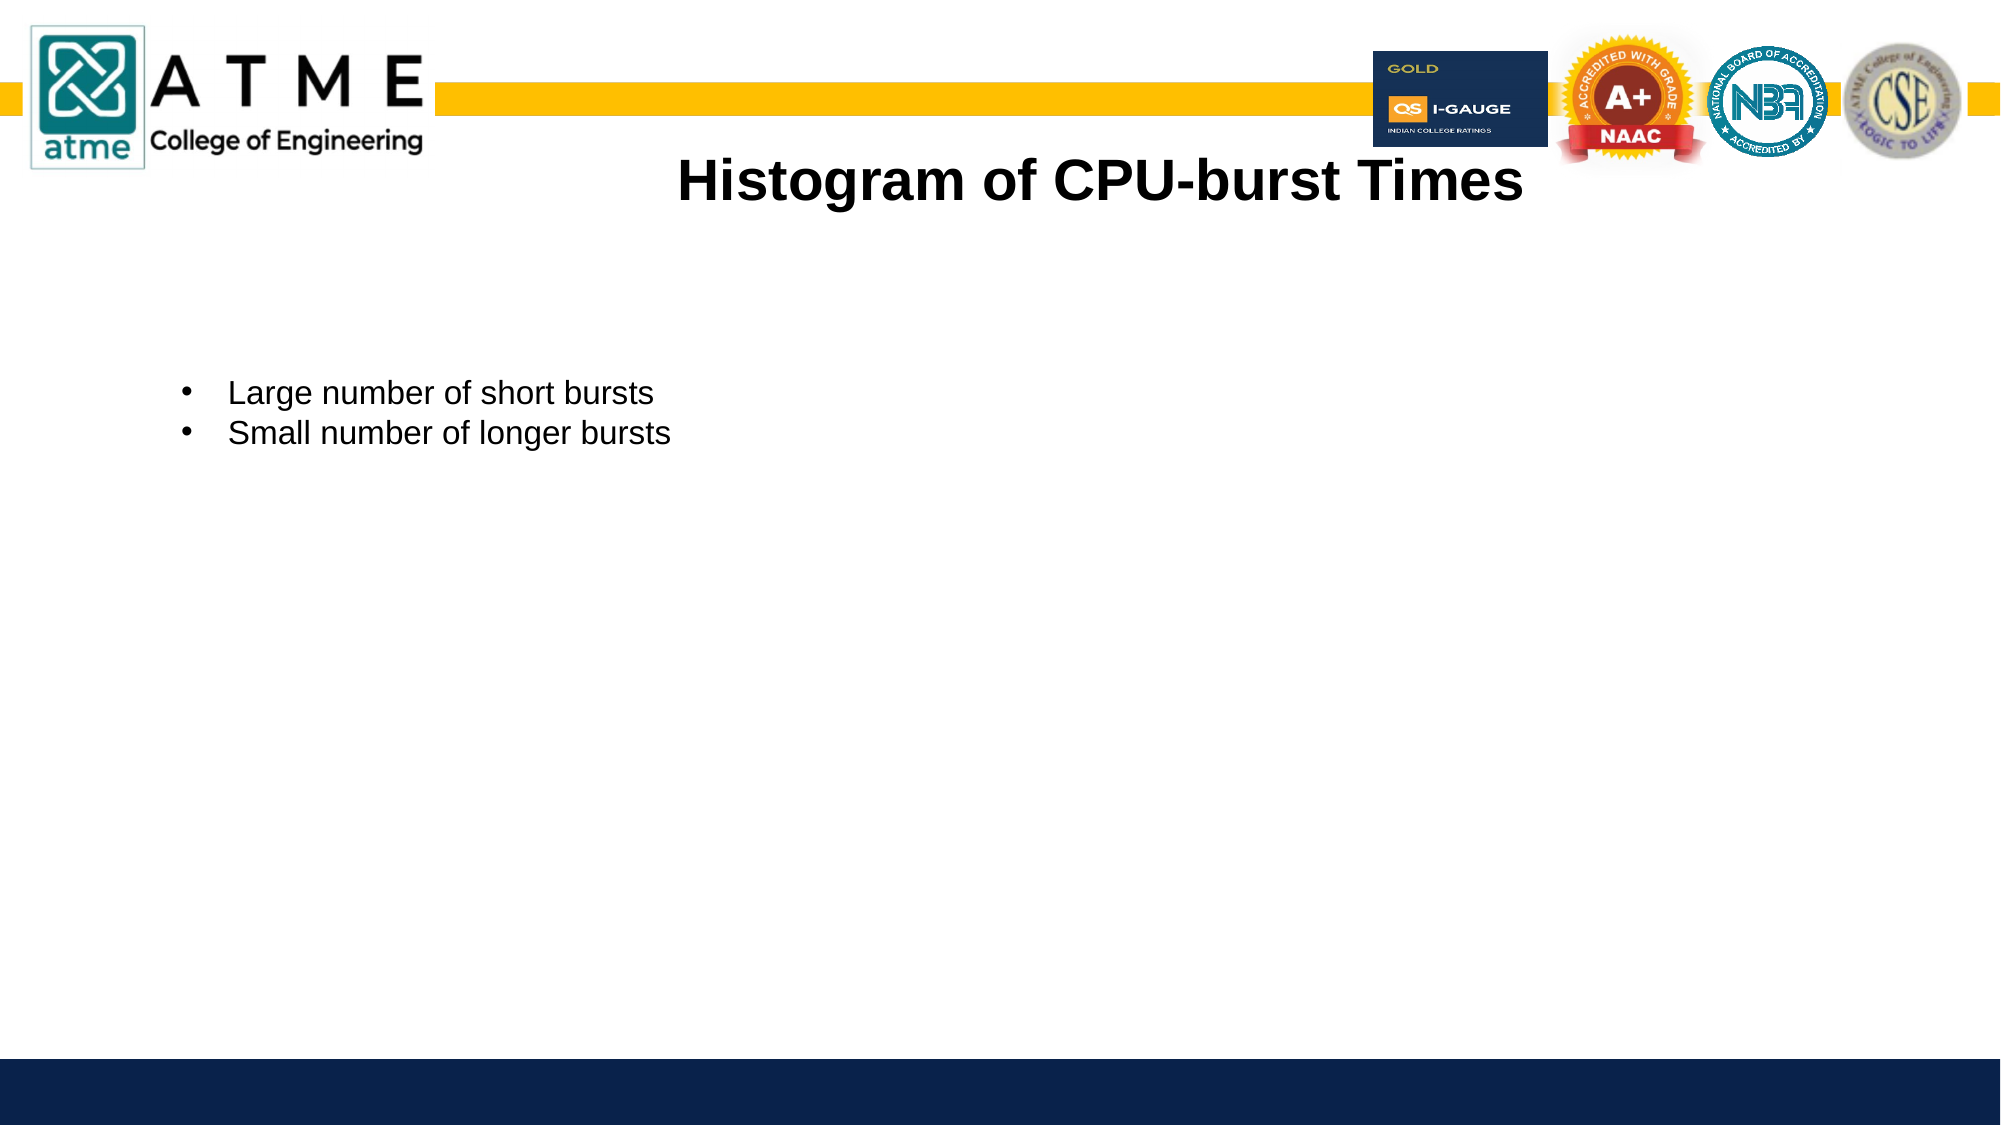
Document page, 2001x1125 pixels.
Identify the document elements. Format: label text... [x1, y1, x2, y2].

text_box Histogram of CPU-burst Times [663, 135, 1541, 220]
picture [0, 1059, 2001, 1125]
picture [1840, 26, 1968, 176]
text_box Large number of short bursts Small number of longer bursts [166, 364, 688, 459]
picture [22, 15, 435, 178]
picture [1373, 20, 1828, 180]
